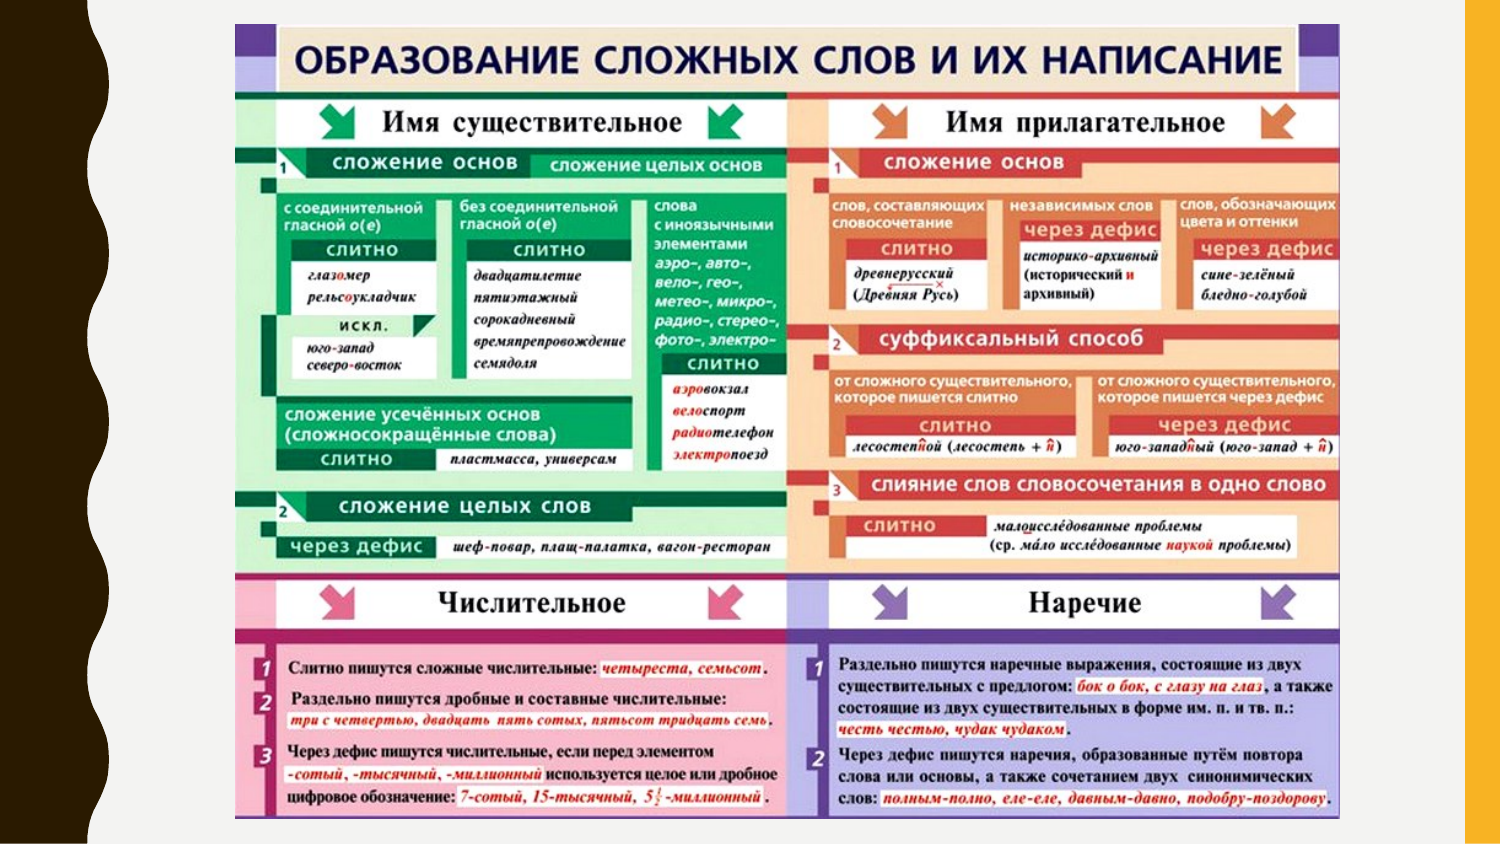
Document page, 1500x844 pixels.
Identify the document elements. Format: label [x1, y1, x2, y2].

picture [235, 24, 1341, 819]
